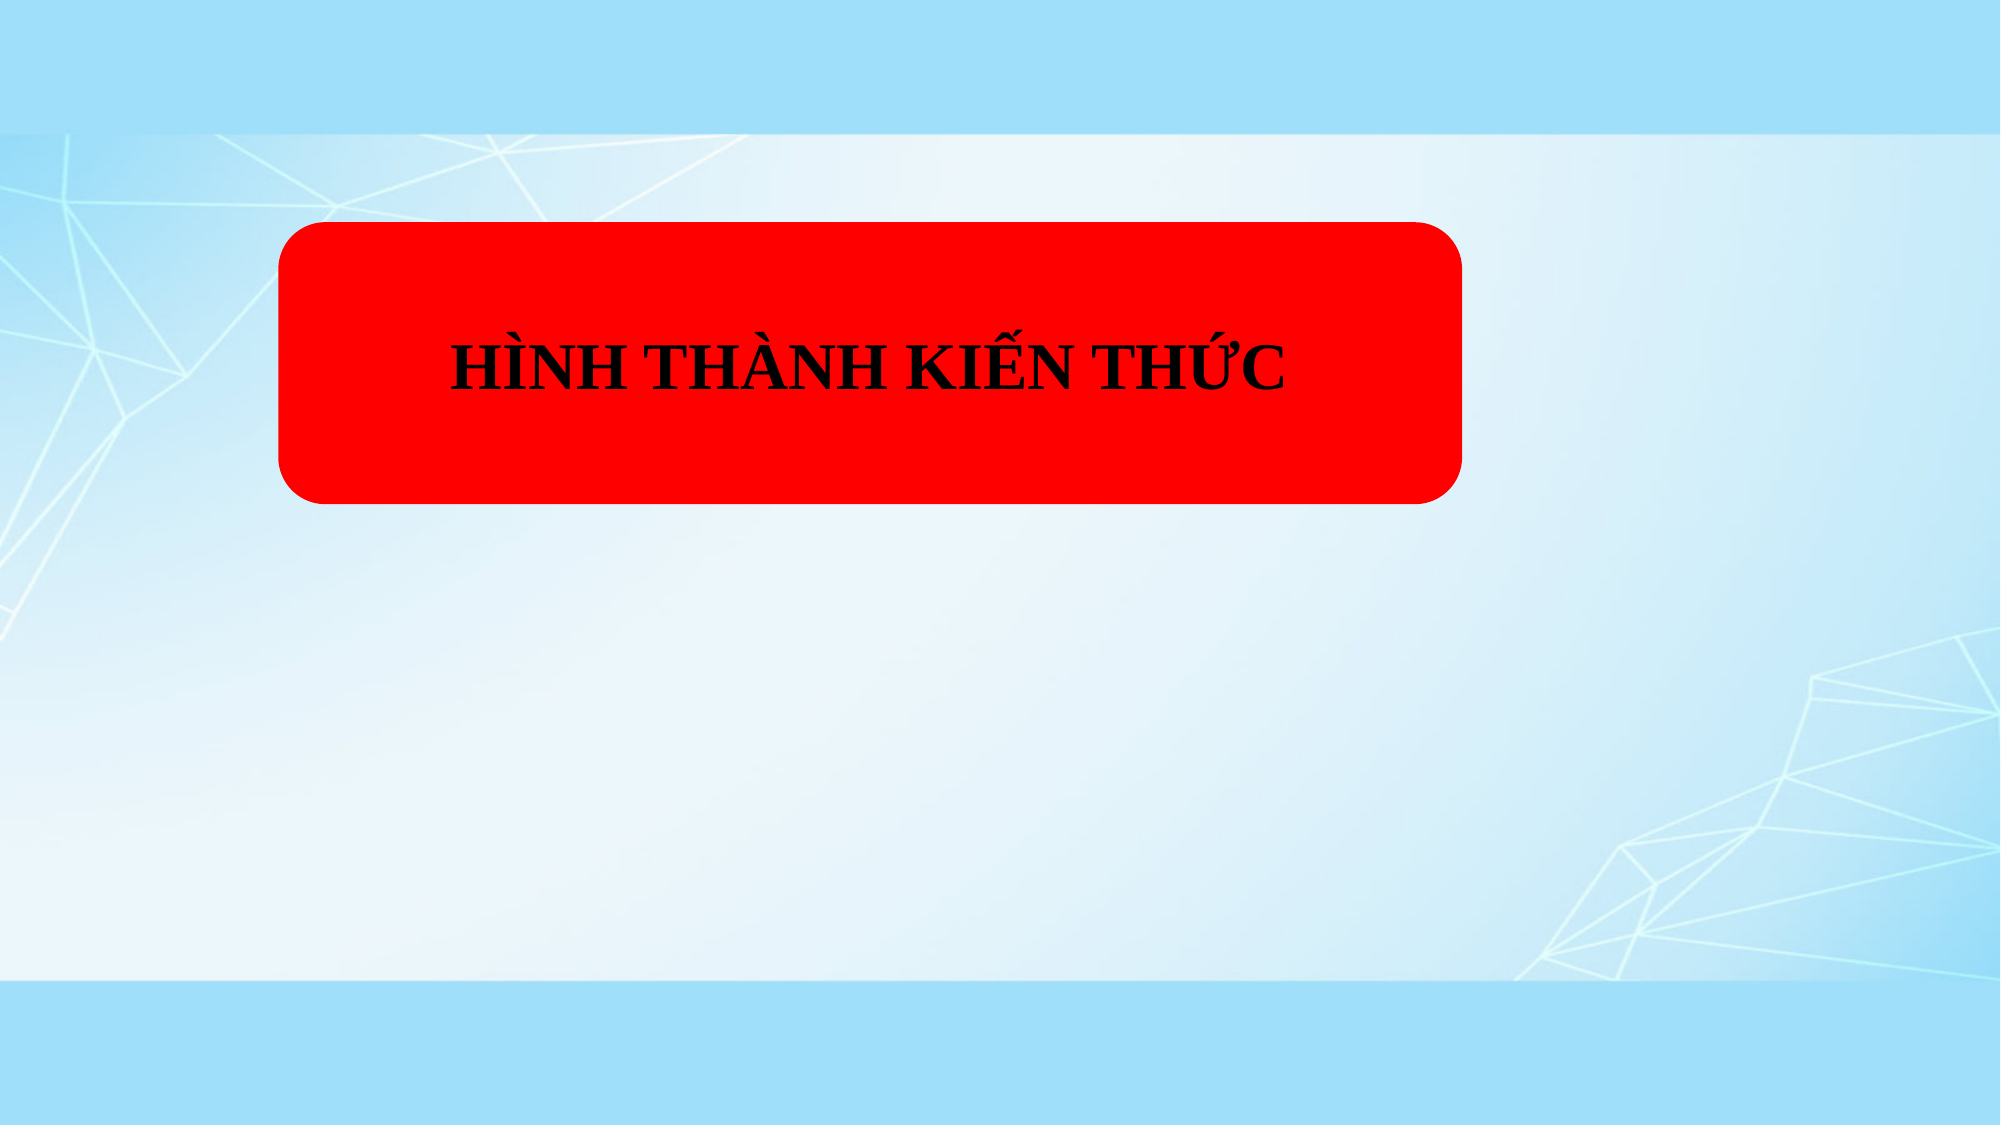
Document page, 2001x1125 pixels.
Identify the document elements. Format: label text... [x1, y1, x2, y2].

picture [0, 0, 2001, 1125]
text_box HÌNH THÀNH KIẾN THỨC [277, 221, 1463, 505]
